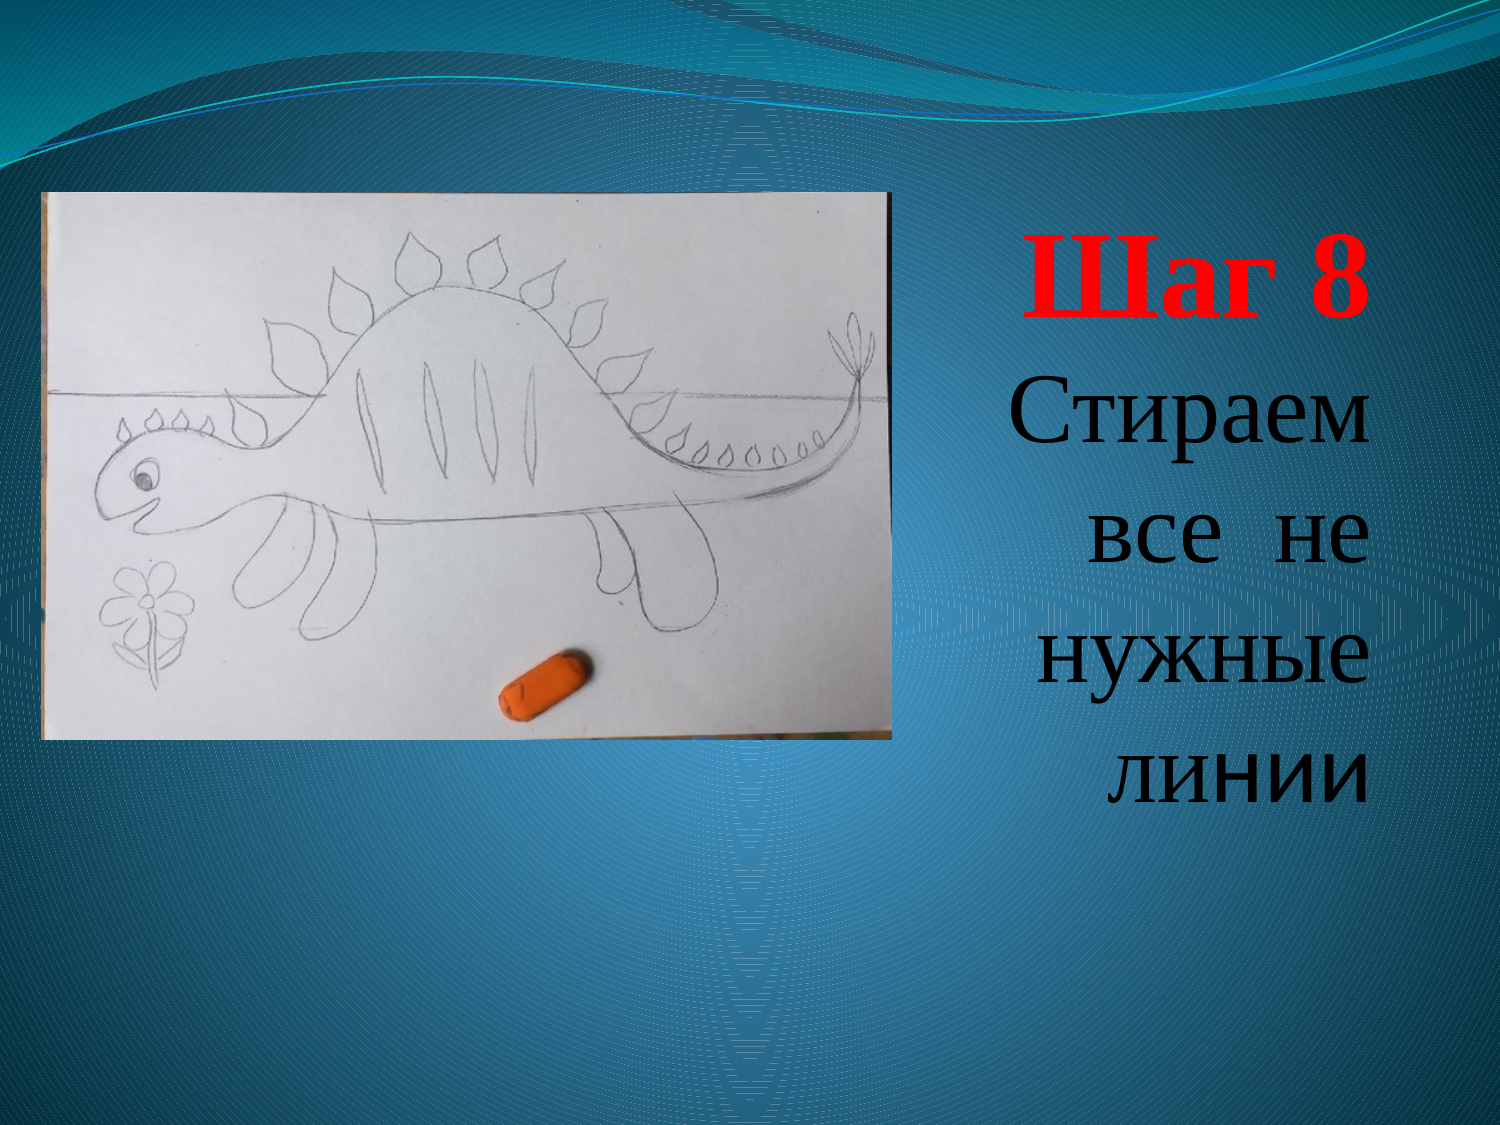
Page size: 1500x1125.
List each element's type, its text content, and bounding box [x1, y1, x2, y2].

picture [40, 191, 892, 740]
title Шаг 8 Стираем все не нужные линии [915, 125, 1376, 823]
